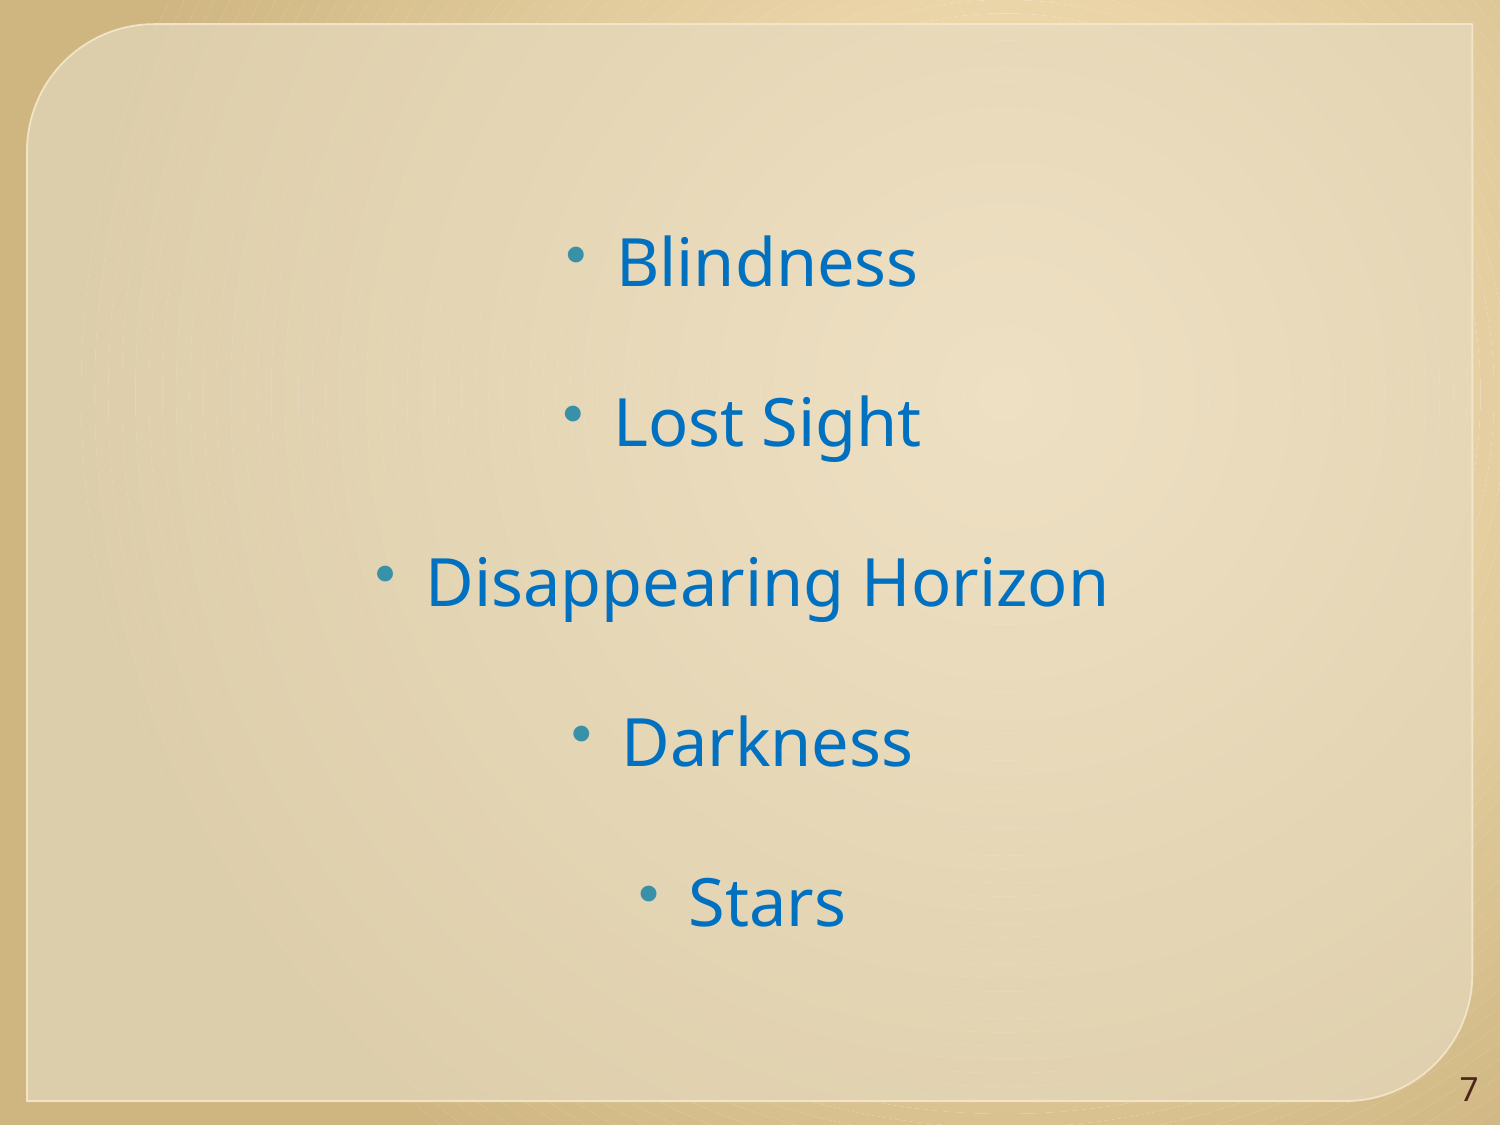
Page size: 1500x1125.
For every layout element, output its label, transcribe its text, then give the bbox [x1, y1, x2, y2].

list Blindness Lost Sight Disappearing Horizon Darkness Stars [24, 212, 1463, 1018]
slide_number 7 [1417, 1068, 1494, 1114]
